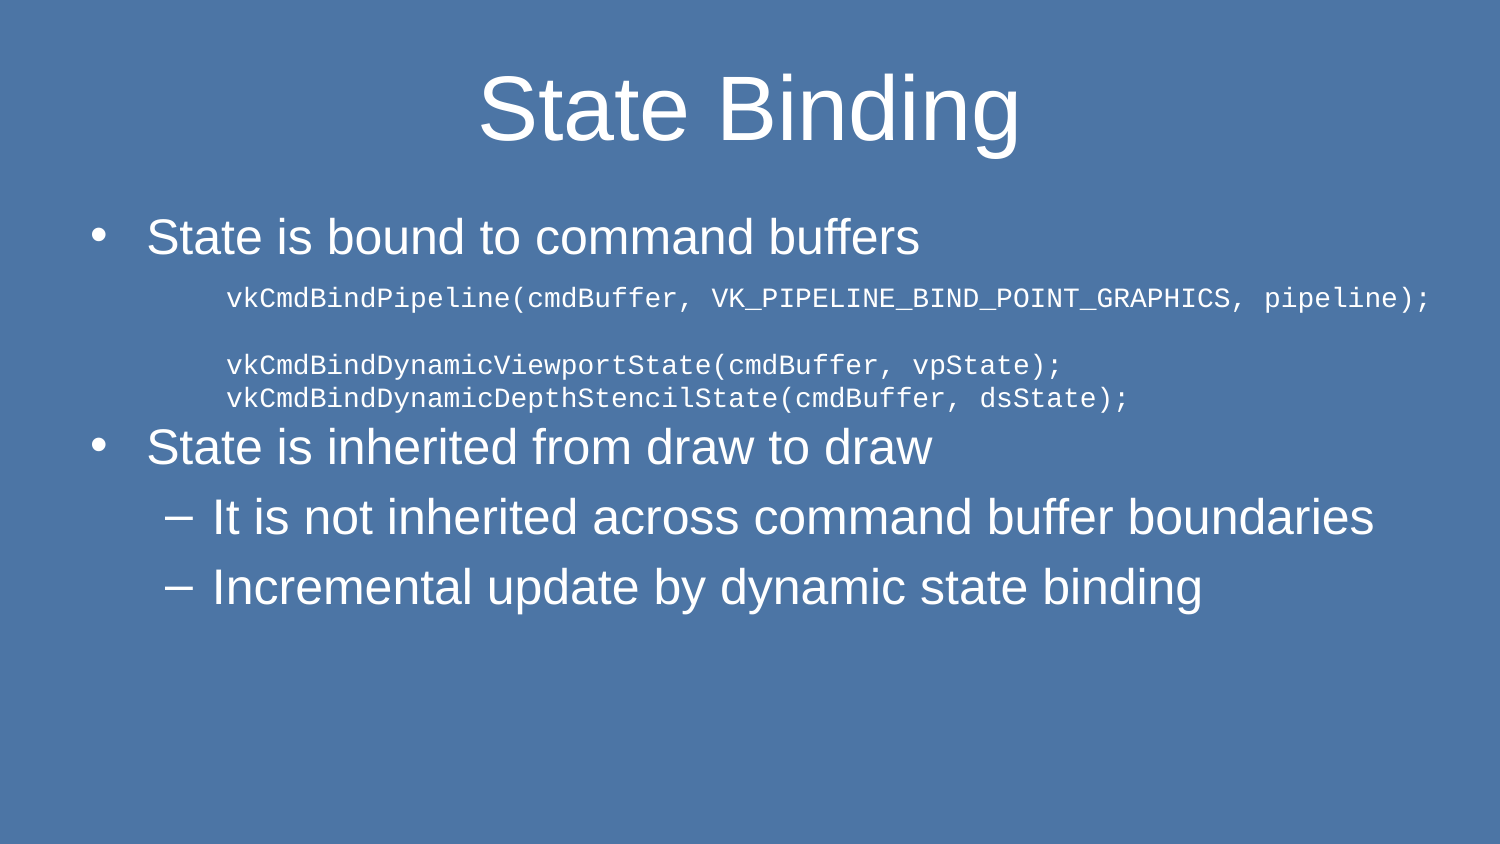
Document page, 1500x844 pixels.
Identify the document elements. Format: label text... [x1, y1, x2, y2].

list State is bound to command buffers State is inherited from draw to draw It is not inherited across command buffer boundaries Incremental update by dynamic state binding [75, 196, 1425, 754]
text_box vkCmdBindPipeline(cmdBuffer, VK_PIPELINE_BIND_POINT_GRAPHICS, pipeline); vkCmdBindDynamicViewportState(cmdBuffer, vpState); vkCmdBindDynamicDepthStencilState(cmdBuffer, dsState); [211, 272, 1448, 421]
title State Binding [75, 33, 1425, 175]
